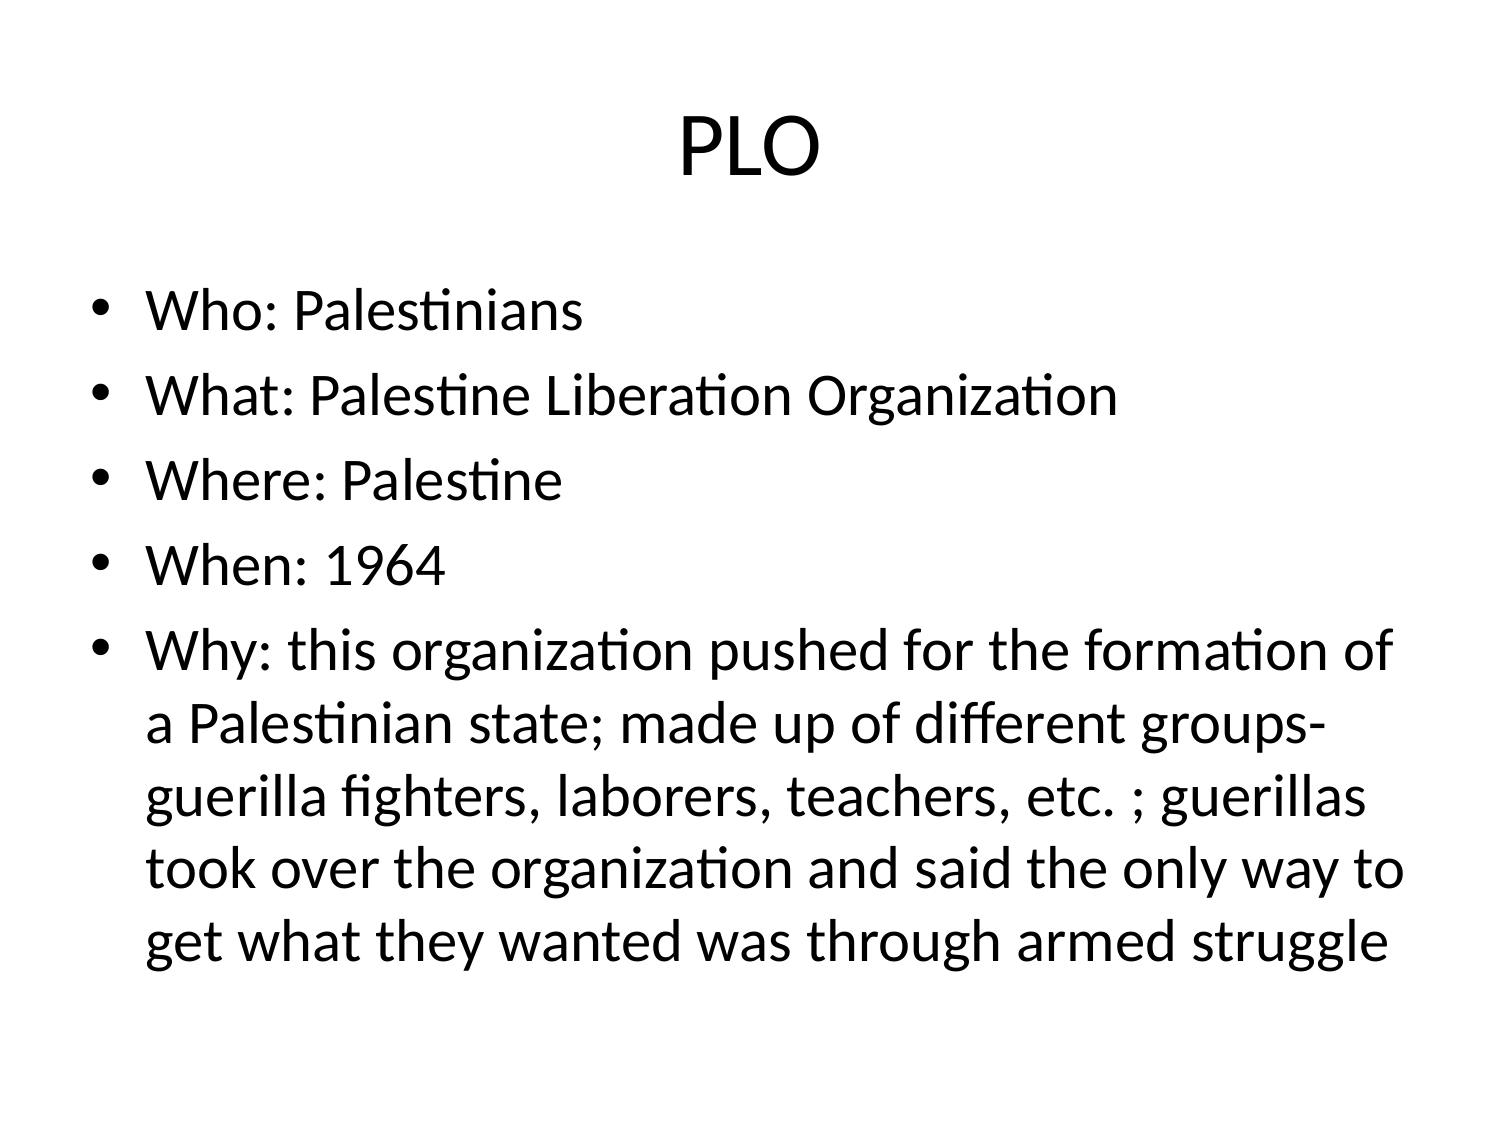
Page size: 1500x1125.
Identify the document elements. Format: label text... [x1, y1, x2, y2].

list Who: Palestinians What: Palestine Liberation Organization Where: Palestine When: 1964 Why: this organization pushed for the formation of a Palestinian state; made up of different groups- guerilla fighters, laborers, teachers, etc. ; guerillas took over the organization and said the only way to get what they wanted was through armed struggle [75, 262, 1425, 1005]
title PLO [75, 45, 1425, 233]
